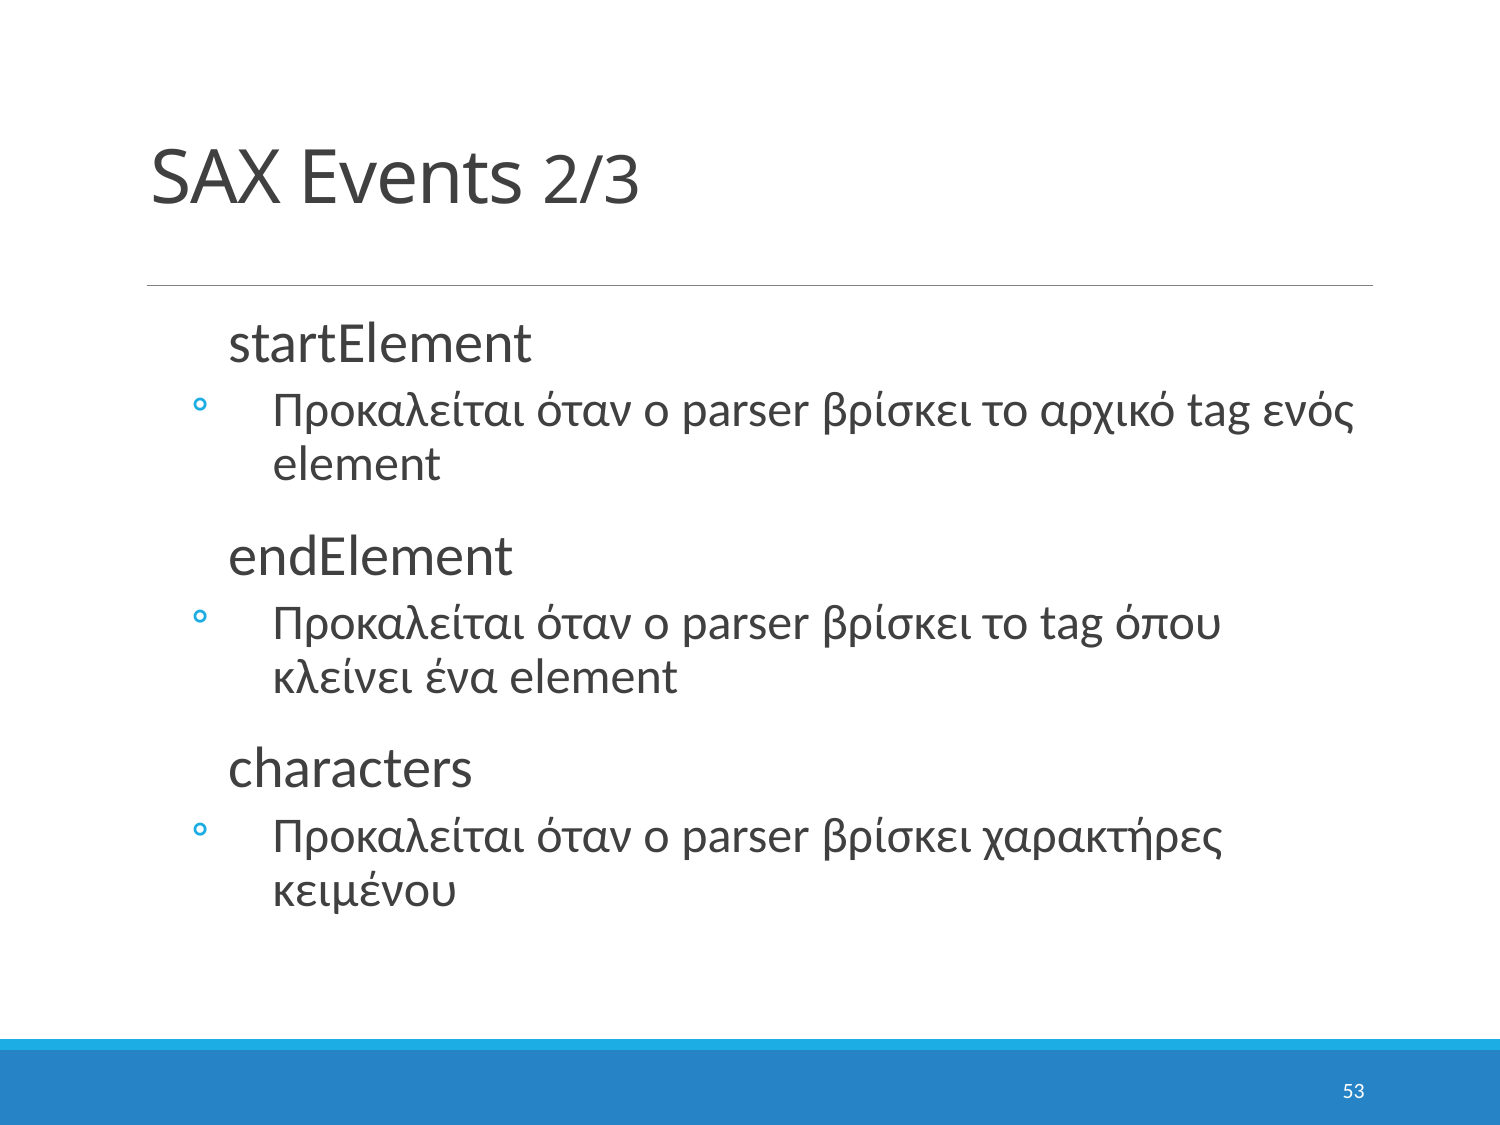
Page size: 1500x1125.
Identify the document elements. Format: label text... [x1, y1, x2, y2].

title SAX Events 2/3 [135, 43, 1373, 227]
slide_number 53 [1218, 1059, 1380, 1120]
list startElement Προκαλείται όταν ο parser βρίσκει το αρχικό tag ενός element endElement Προκαλείται όταν ο parser βρίσκει το tag όπου κλείνει ένα element characters Προκαλείται όταν ο parser βρίσκει χαρακτήρες κειμένου [135, 304, 1373, 1029]
